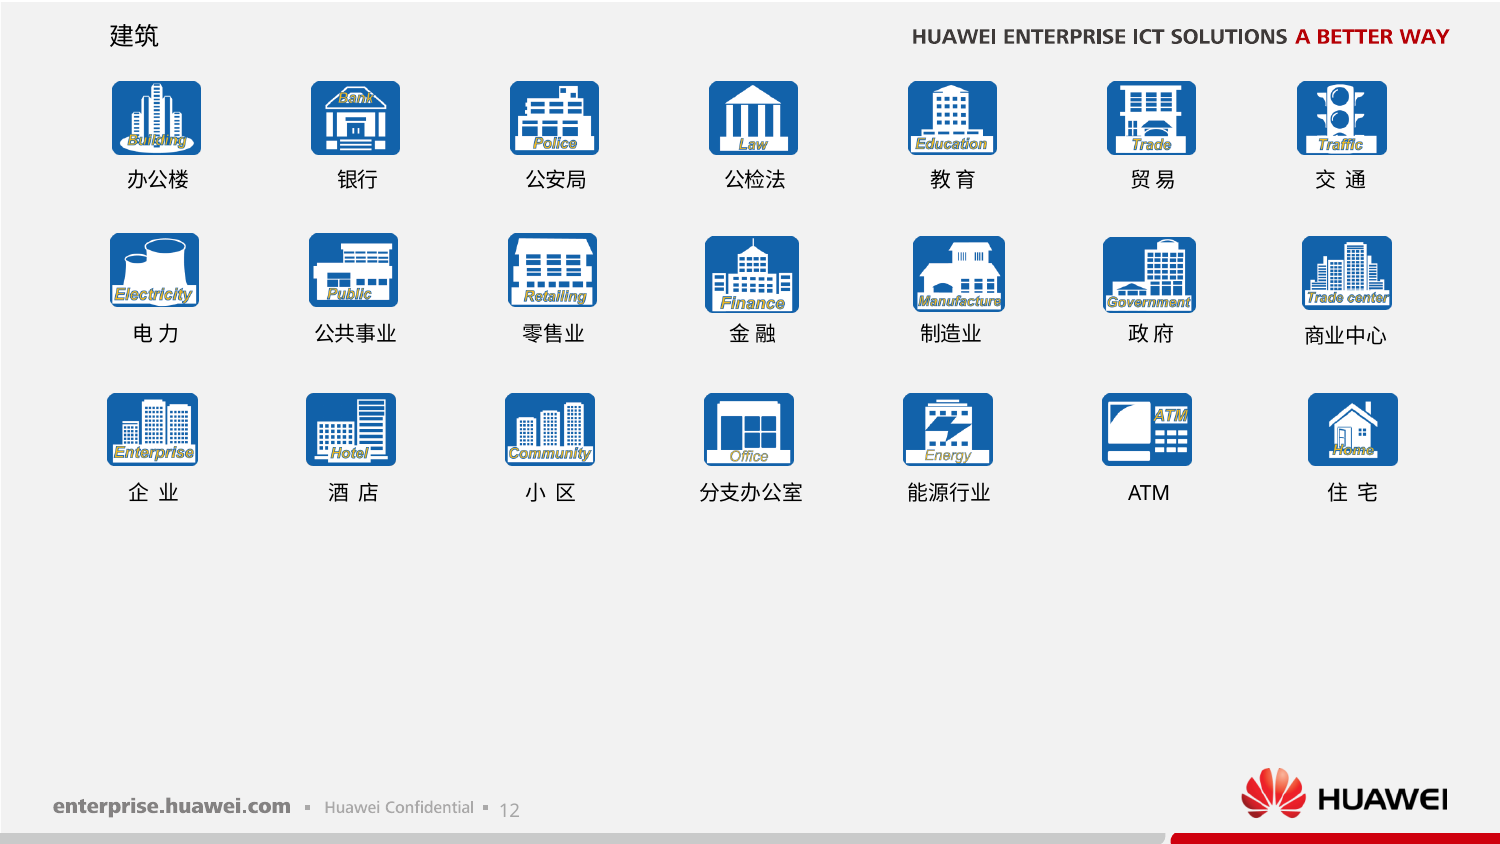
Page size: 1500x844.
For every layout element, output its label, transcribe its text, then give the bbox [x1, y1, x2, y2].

picture [310, 81, 400, 155]
picture [1103, 237, 1196, 313]
text_box 政 府 [1113, 322, 1190, 354]
picture [903, 393, 993, 467]
text_box 公共事业 [299, 313, 413, 354]
text_box 公安局 [510, 159, 603, 199]
picture [107, 393, 198, 467]
text_box 酒 店 [313, 475, 395, 512]
picture [1241, 768, 1447, 819]
text_box 小 区 [510, 476, 592, 512]
picture [1308, 393, 1398, 467]
picture [109, 233, 199, 307]
text_box 办公楼 [112, 159, 205, 199]
picture [306, 393, 396, 467]
picture [1297, 81, 1387, 155]
text_box 银行 [322, 163, 394, 199]
text_box ATM [1113, 476, 1185, 512]
text_box 零售业 [507, 313, 600, 354]
text_box 教 育 [915, 163, 992, 199]
picture [704, 393, 794, 467]
text_box 企 业 [113, 477, 195, 512]
picture [509, 81, 599, 155]
text_box 金 融 [715, 321, 792, 354]
picture [1302, 236, 1392, 310]
text_box 制造业 [905, 313, 998, 354]
picture [505, 393, 595, 467]
text_box 公检法 [709, 159, 802, 199]
picture [1106, 81, 1196, 155]
picture [308, 233, 398, 307]
picture [1102, 393, 1192, 467]
picture [913, 236, 1006, 313]
picture [111, 81, 201, 155]
picture [705, 235, 799, 313]
text_box 商业中心 [1289, 314, 1402, 355]
picture [507, 233, 597, 307]
text_box 电 力 [117, 315, 194, 354]
text_box 能源行业 [892, 471, 1006, 512]
text_box 贸 易 [1115, 162, 1192, 199]
text_box 住 宅 [1312, 476, 1394, 512]
picture [907, 81, 997, 155]
text_box 建筑 [94, 12, 175, 58]
text_box 交 通 [1300, 162, 1382, 199]
text_box 分支办公室 [684, 471, 818, 512]
picture [708, 81, 798, 155]
